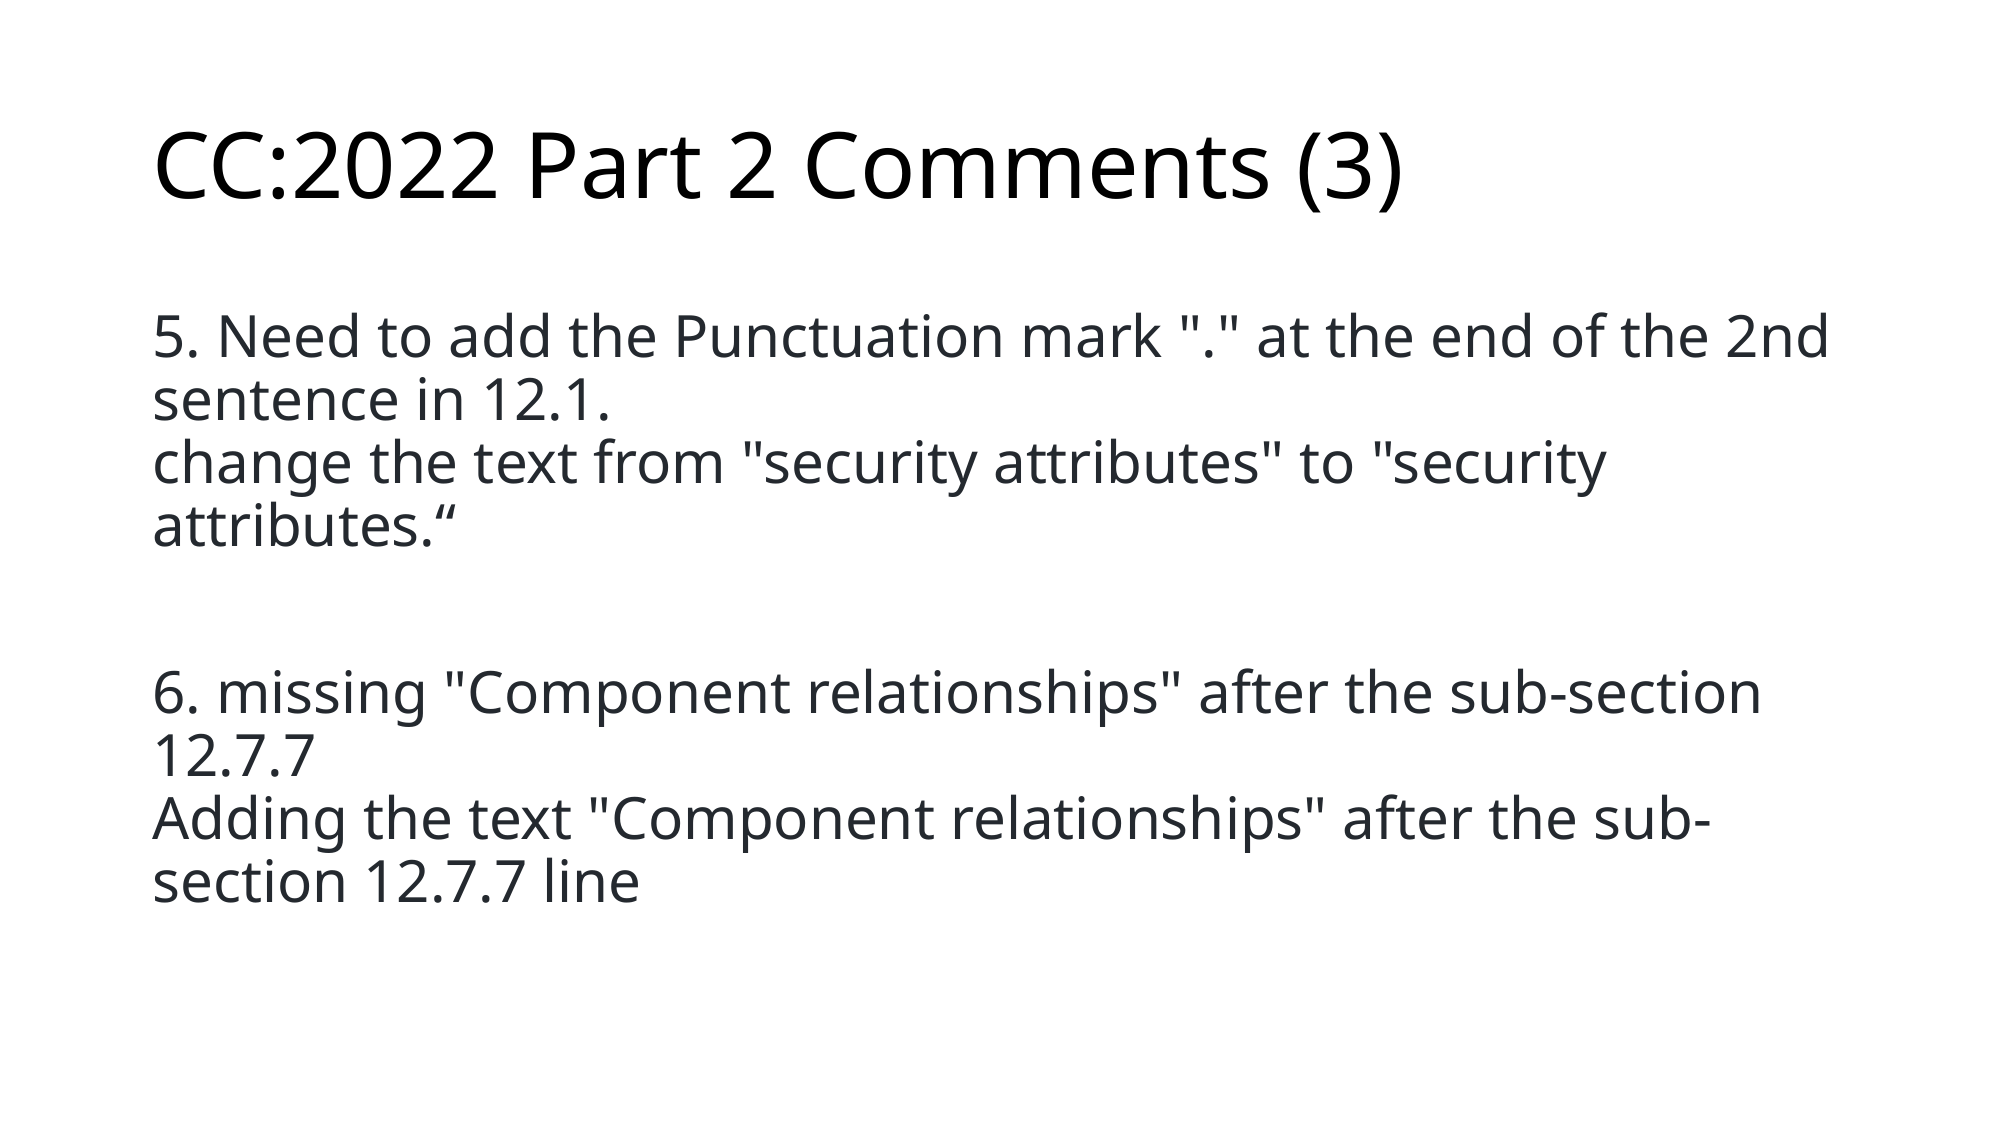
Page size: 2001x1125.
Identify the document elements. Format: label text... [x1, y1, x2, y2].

list 5. Need to add the Punctuation mark "." at the end of the 2nd sentence in 12.1. change the text from "security attributes" to "security attributes.“ 6. missing "Component relationships" after the sub-section 12.7.7 Adding the text "Component relationships" after the sub-section 12.7.7 line [137, 299, 1863, 1014]
title CC:2022 Part 2 Comments (3) [137, 59, 1863, 278]
